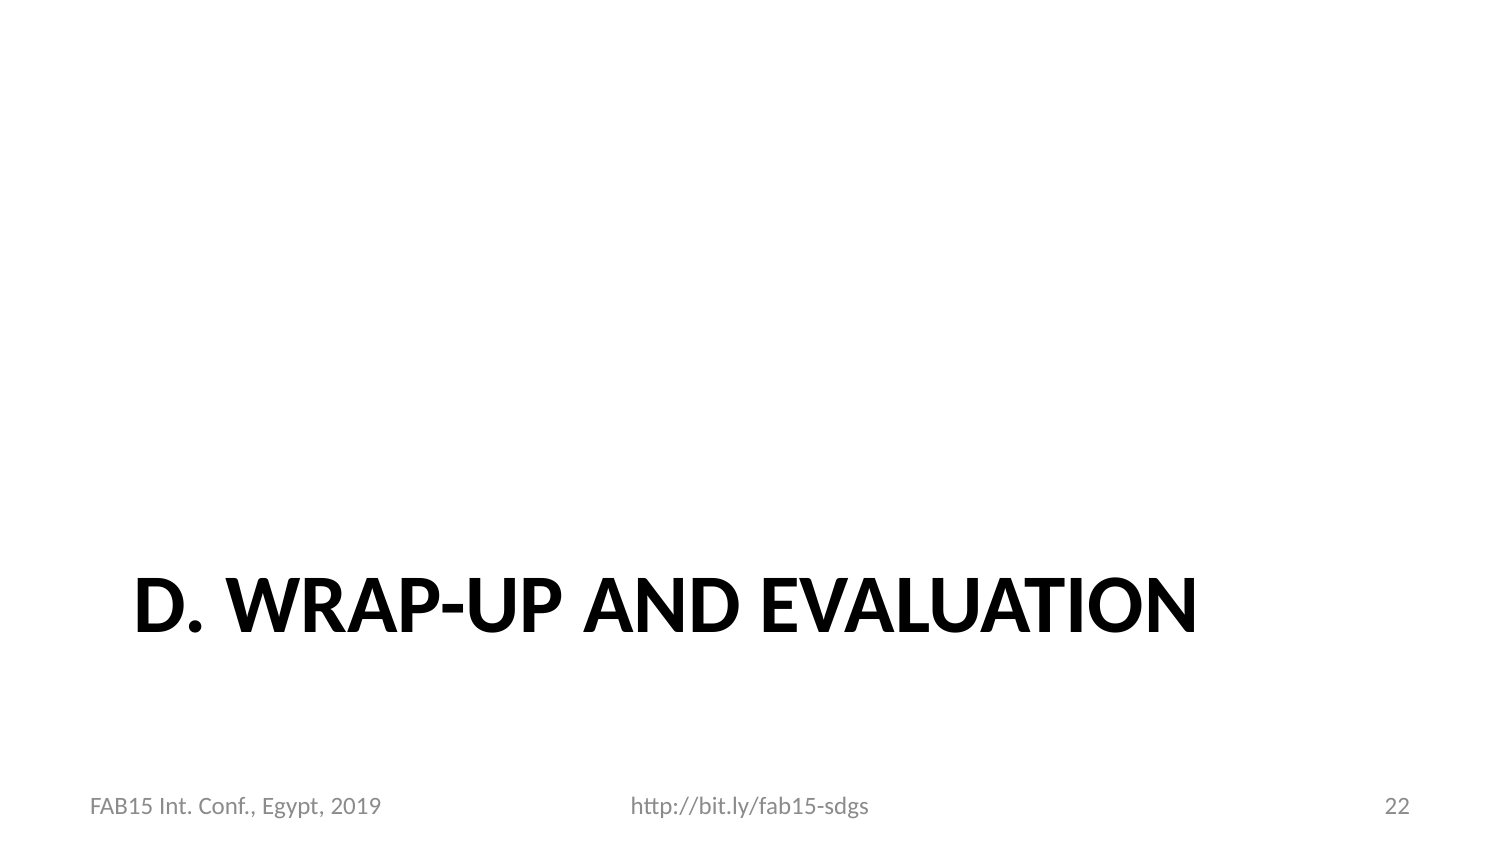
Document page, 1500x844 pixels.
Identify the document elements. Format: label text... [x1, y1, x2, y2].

slide_number 22 [1074, 782, 1425, 827]
slide_number FAB15 Int. Conf., Egypt, 2019 [75, 782, 425, 827]
title D. Wrap-up and evaluation [118, 542, 1394, 710]
footer http://bit.ly/fab15-sdgs [512, 782, 988, 827]
